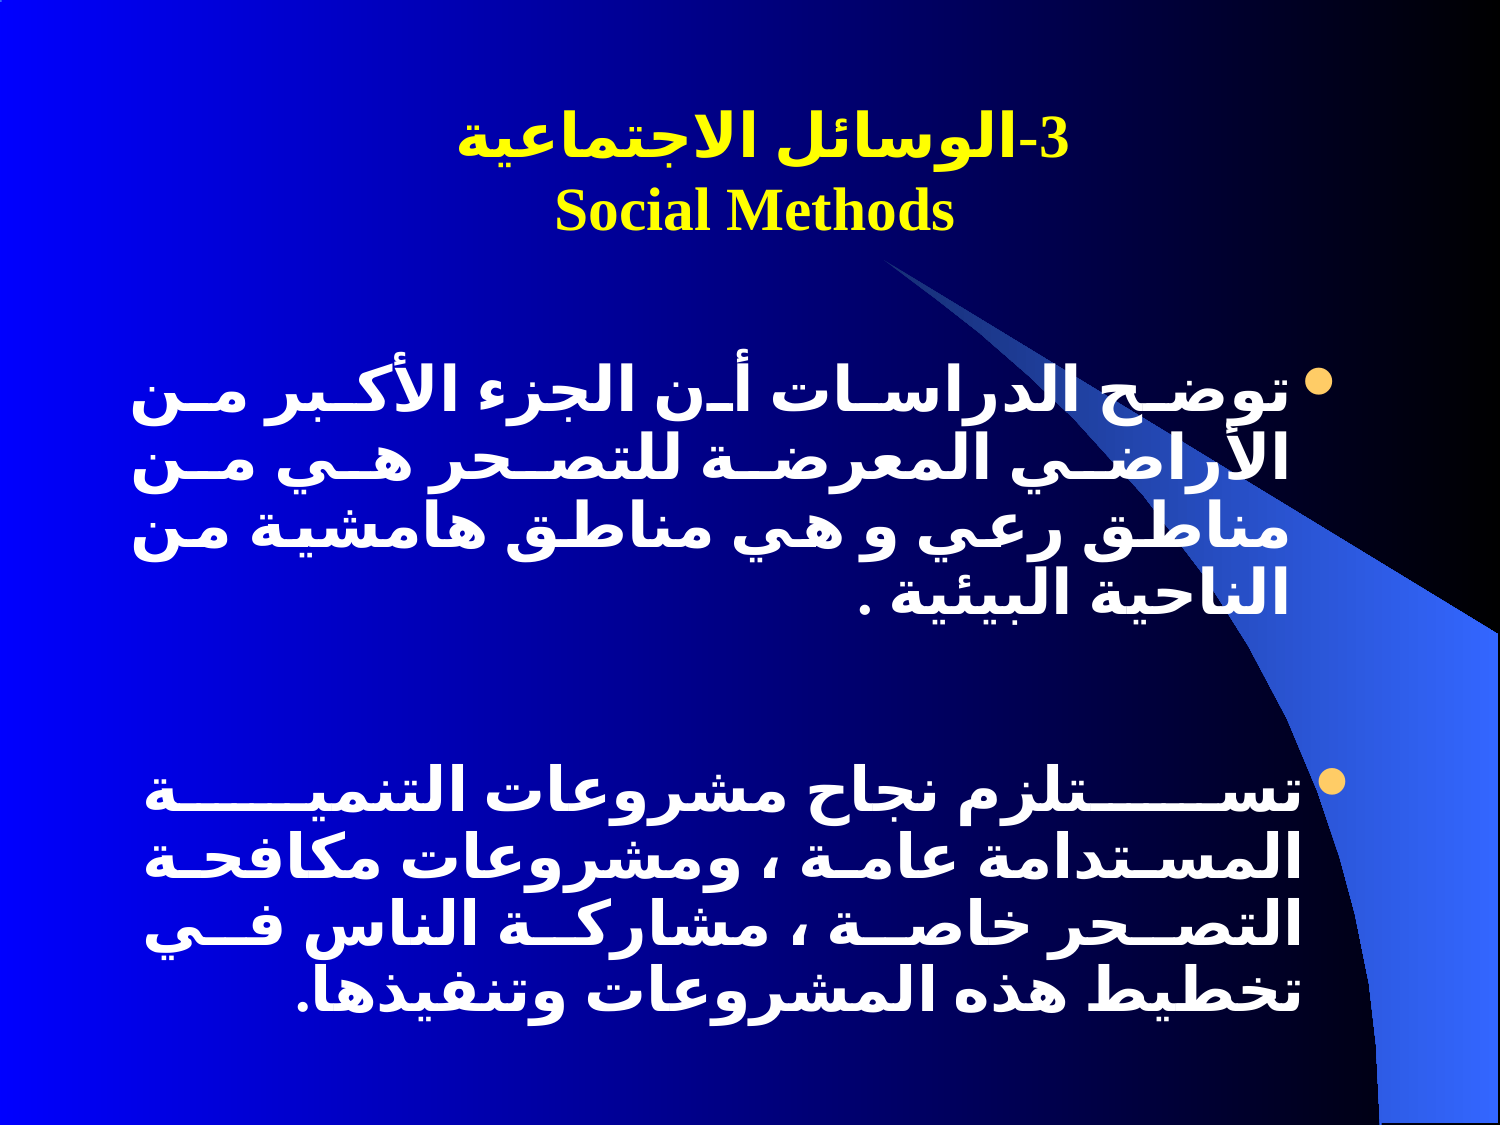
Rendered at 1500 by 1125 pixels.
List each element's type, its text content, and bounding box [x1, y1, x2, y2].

text_box تستلزم نجاح مشروعات التنمية المستدامة عامة ، ومشروعات مكافحة التصحر خاصة ، مشاركة الناس في تخطيط هذه المشروعات وتنفيذها. [112, 749, 1388, 1038]
title 3-الوسائل الاجتماعية Social Methods [99, 87, 1426, 326]
list توضح الدراسات أن الجزء الأكبر من الأراضي المعرضة للتصحر هي من مناطق رعي و هي مناطق هامشية من الناحية البيئية . [99, 349, 1376, 638]
